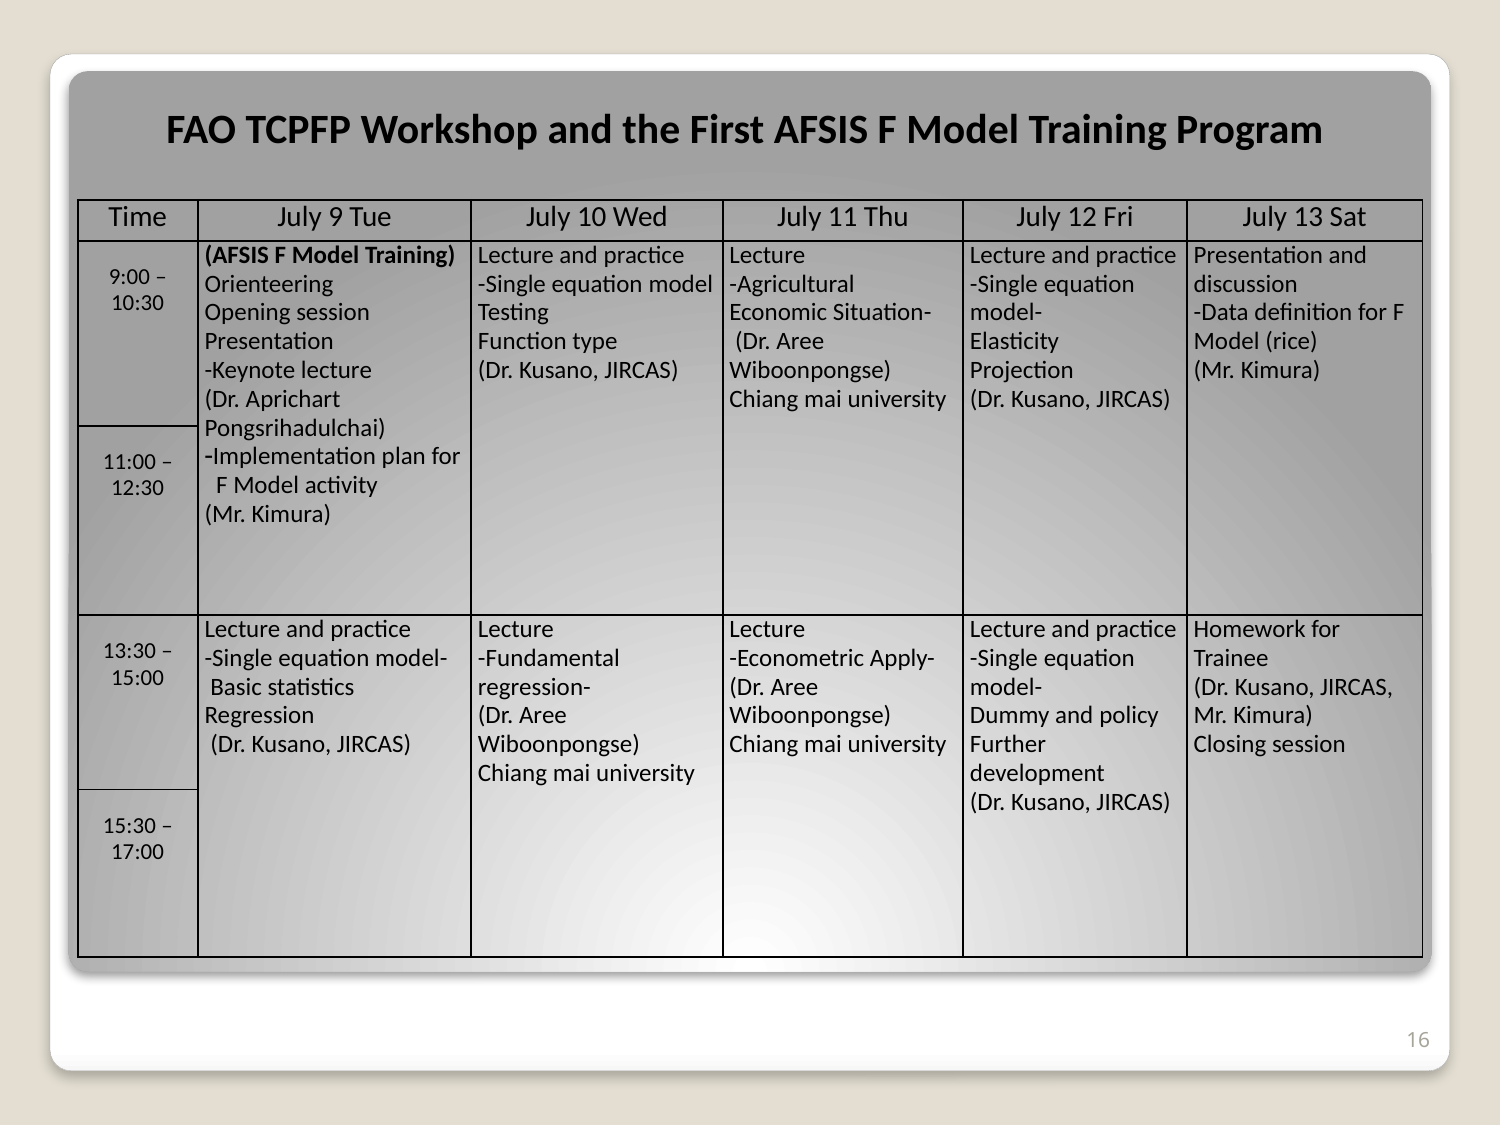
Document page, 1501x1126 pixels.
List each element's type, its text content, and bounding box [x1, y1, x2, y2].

table_cell Lecture -Fundamental regression- (Dr. Aree Wiboonpongse) Chiang mai university [472, 616, 722, 956]
table_cell Presentation and discussion -Data definition for F Model (rice) (Mr. Kimura) [1188, 242, 1422, 614]
table_cell Homework for Trainee (Dr. Kusano, JIRCAS, Mr. Kimura) Closing session [1188, 616, 1422, 956]
table_cell 9:00 – 10:30 [79, 242, 197, 425]
table_header July 9 Tue [199, 201, 470, 240]
slide_number 16 [1369, 1002, 1445, 1063]
table_header Time [79, 201, 197, 240]
table_header July 13 Sat [1188, 201, 1422, 240]
table_header July 11 Thu [724, 201, 962, 240]
table_cell (AFSIS F Model Training) Orienteering Opening session Presentation -Keynote lecture (Dr. Aprichart Pongsrihadulchai) Implementation plan for F Model activity (Mr. Kimura) [199, 242, 470, 614]
table_cell Lecture and practice -Single equation model- Basic statistics Regression (Dr. Kusano, JIRCAS) [199, 616, 470, 956]
table_header July 10 Wed [472, 201, 722, 240]
table_cell Lecture and practice -Single equation model Testing Function type (Dr. Kusano, JIRCAS) [472, 242, 722, 614]
table_cell Lecture and practice -Single equation model- Elasticity Projection (Dr. Kusano, JIRCAS) [964, 242, 1186, 614]
table_cell Lecture -Econometric Apply- (Dr. Aree Wiboonpongse) Chiang mai university [724, 616, 962, 956]
table_cell 15:30 – 17:00 [79, 790, 197, 956]
table_cell 13:30 – 15:00 [79, 616, 197, 789]
table_header July 12 Fri [964, 201, 1186, 240]
table_cell Lecture -Agricultural Economic Situation- (Dr. Aree Wiboonpongse) Chiang mai university [724, 242, 962, 614]
table_cell Lecture and practice -Single equation model- Dummy and policy Further development (Dr. Kusano, JIRCAS) [964, 616, 1186, 956]
text_box FAO TCPFP Workshop and the First AFSIS F Model Training Program [77, 94, 1423, 160]
table_cell 11:00 – 12:30 [79, 427, 197, 614]
